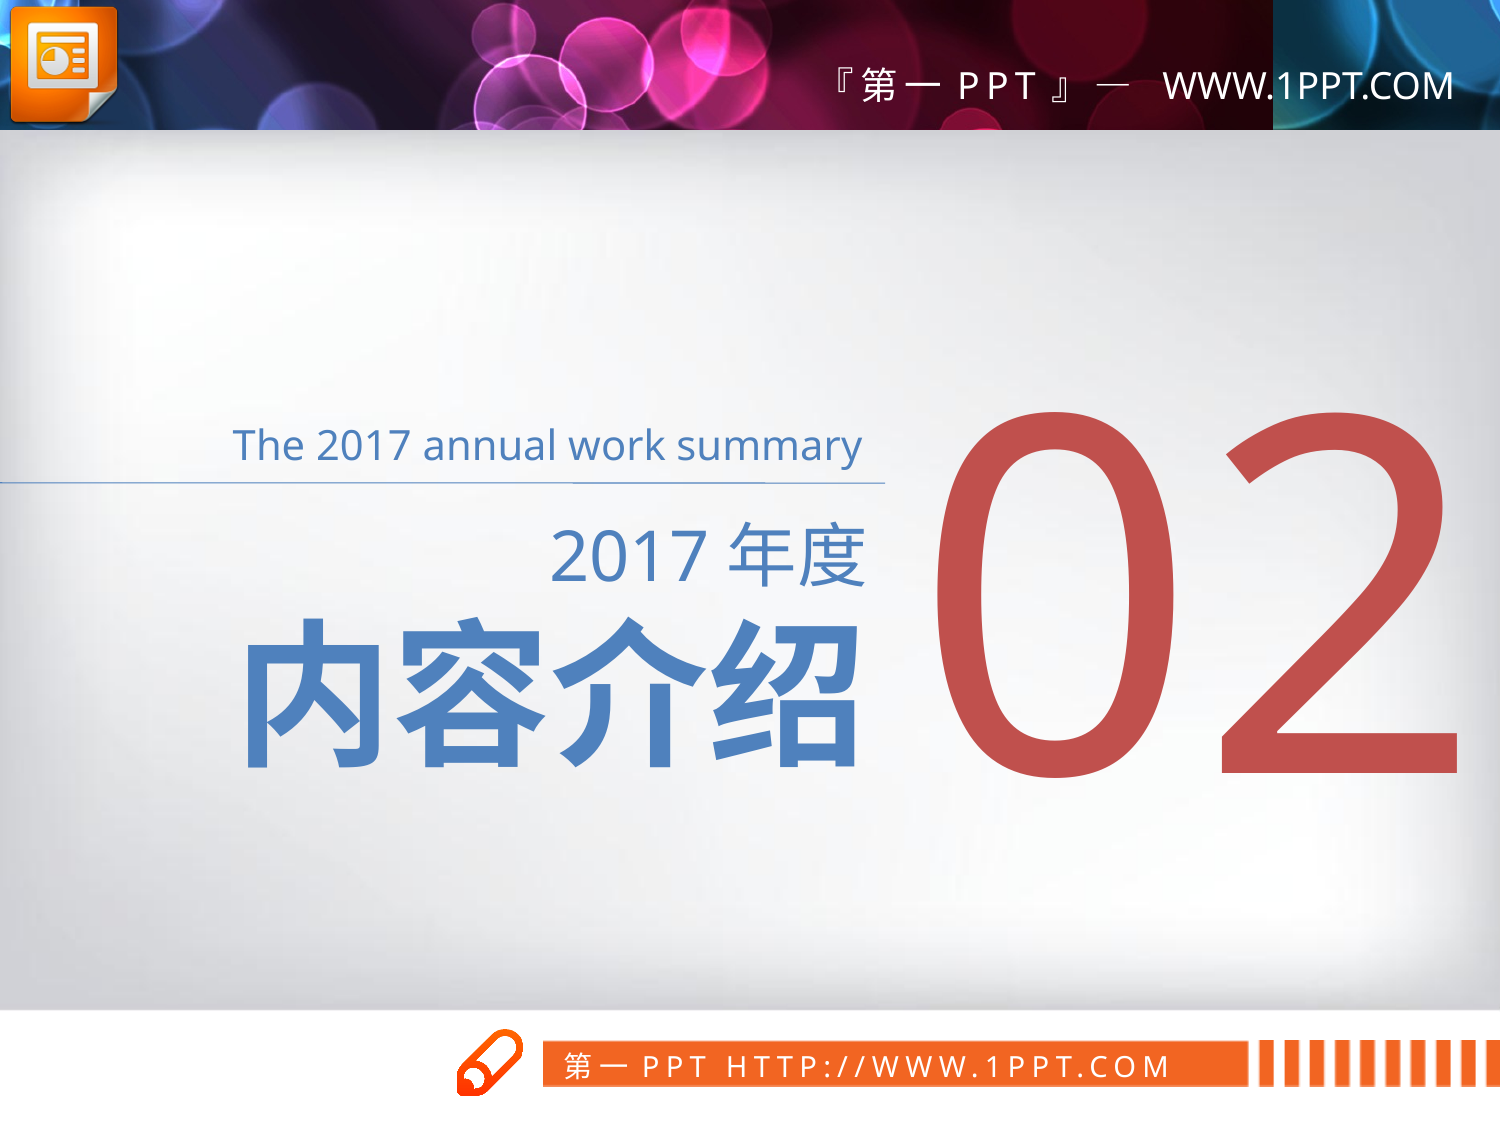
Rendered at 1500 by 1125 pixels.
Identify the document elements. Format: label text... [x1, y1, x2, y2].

picture [0, 0, 1500, 1012]
text_box 2017年度 内容介绍 [219, 503, 883, 793]
picture [543, 1040, 1500, 1087]
text_box The 2017 annual work summary [217, 411, 878, 476]
text_box 02 [898, 267, 1498, 880]
